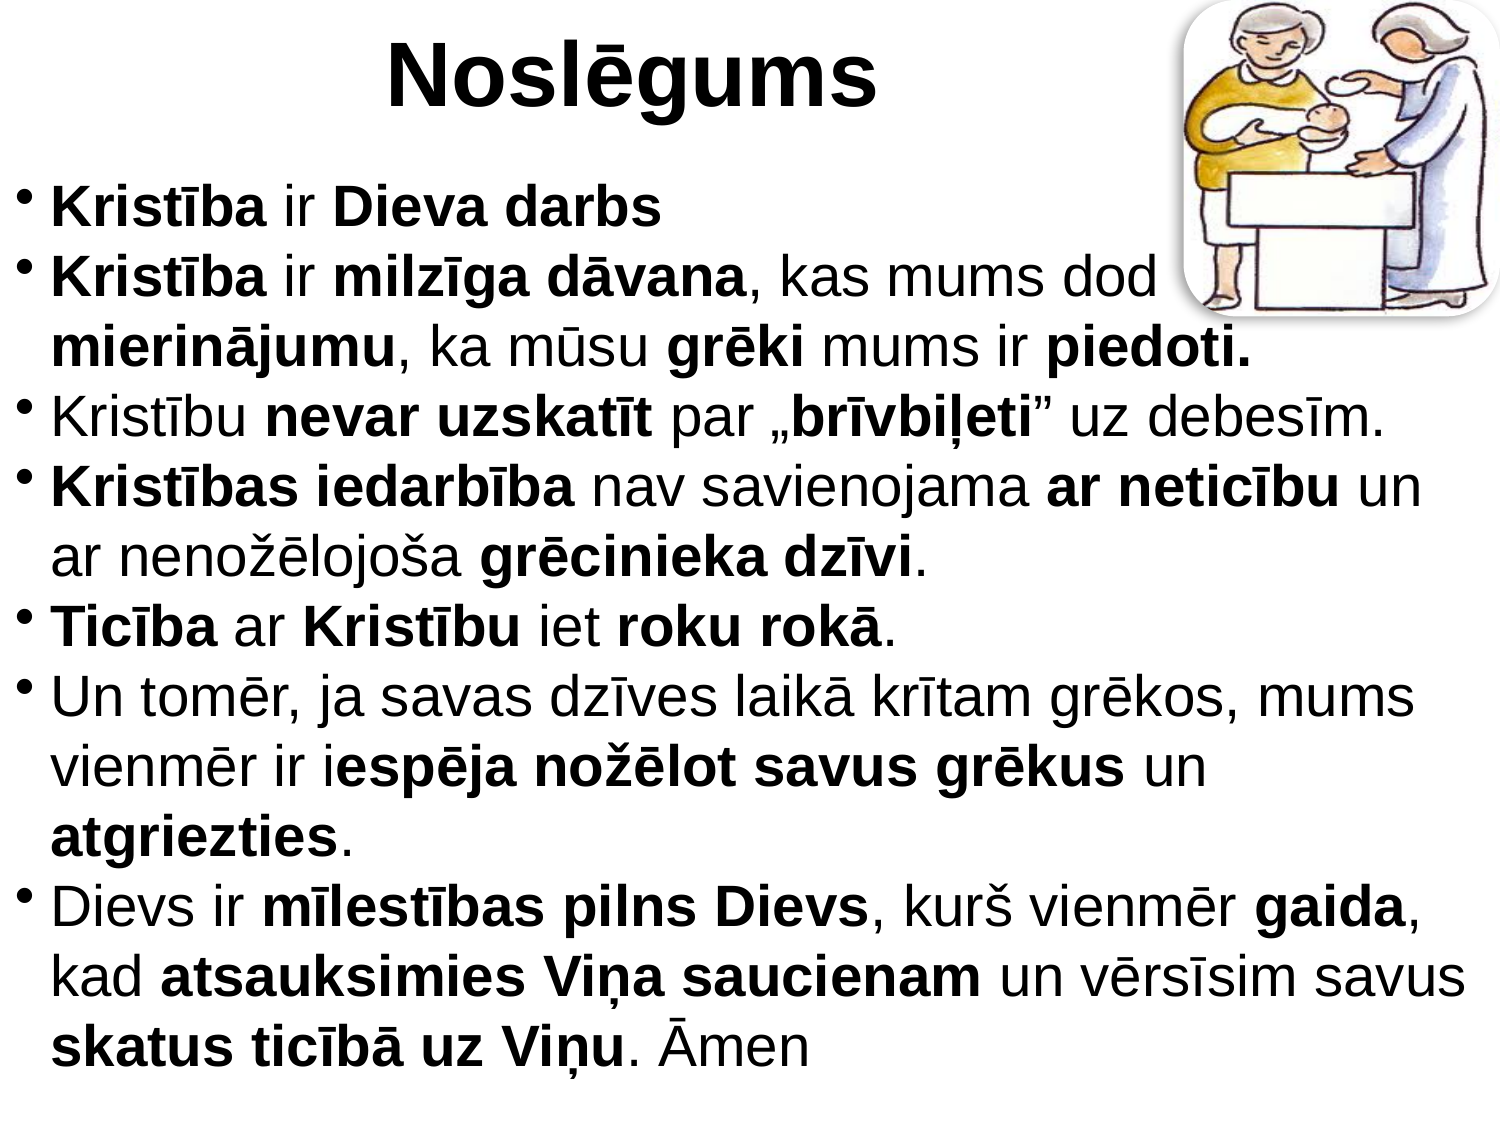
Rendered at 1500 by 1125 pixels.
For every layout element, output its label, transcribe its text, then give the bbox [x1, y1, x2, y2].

title Noslēgums [0, 0, 1181, 140]
text_box Kristība ir Dieva darbs Kristība ir milzīga dāvana, kas mums dod mierinājumu, ka mūsu grēki mums ir piedoti. Kristību nevar uzskatīt par „brīvbiļeti” uz debesīm. Kristības iedarbība nav savienojama ar neticību un ar nenožēlojoša grēcinieka dzīvi. Ticība ar Kristību iet roku rokā. Un tomēr, ja savas dzīves laikā krītam grēkos, mums vienmēr ir iespēja nožēlot savus grēkus un atgriezties. Dievs ir mīlestības pilns Dievs, kurš vienmēr gaida, kad atsauksimies Viņa saucienam un vērsīsim savus skatus ticībā uz Viņu. Āmen [0, 160, 1500, 1086]
picture [1183, 0, 1500, 317]
